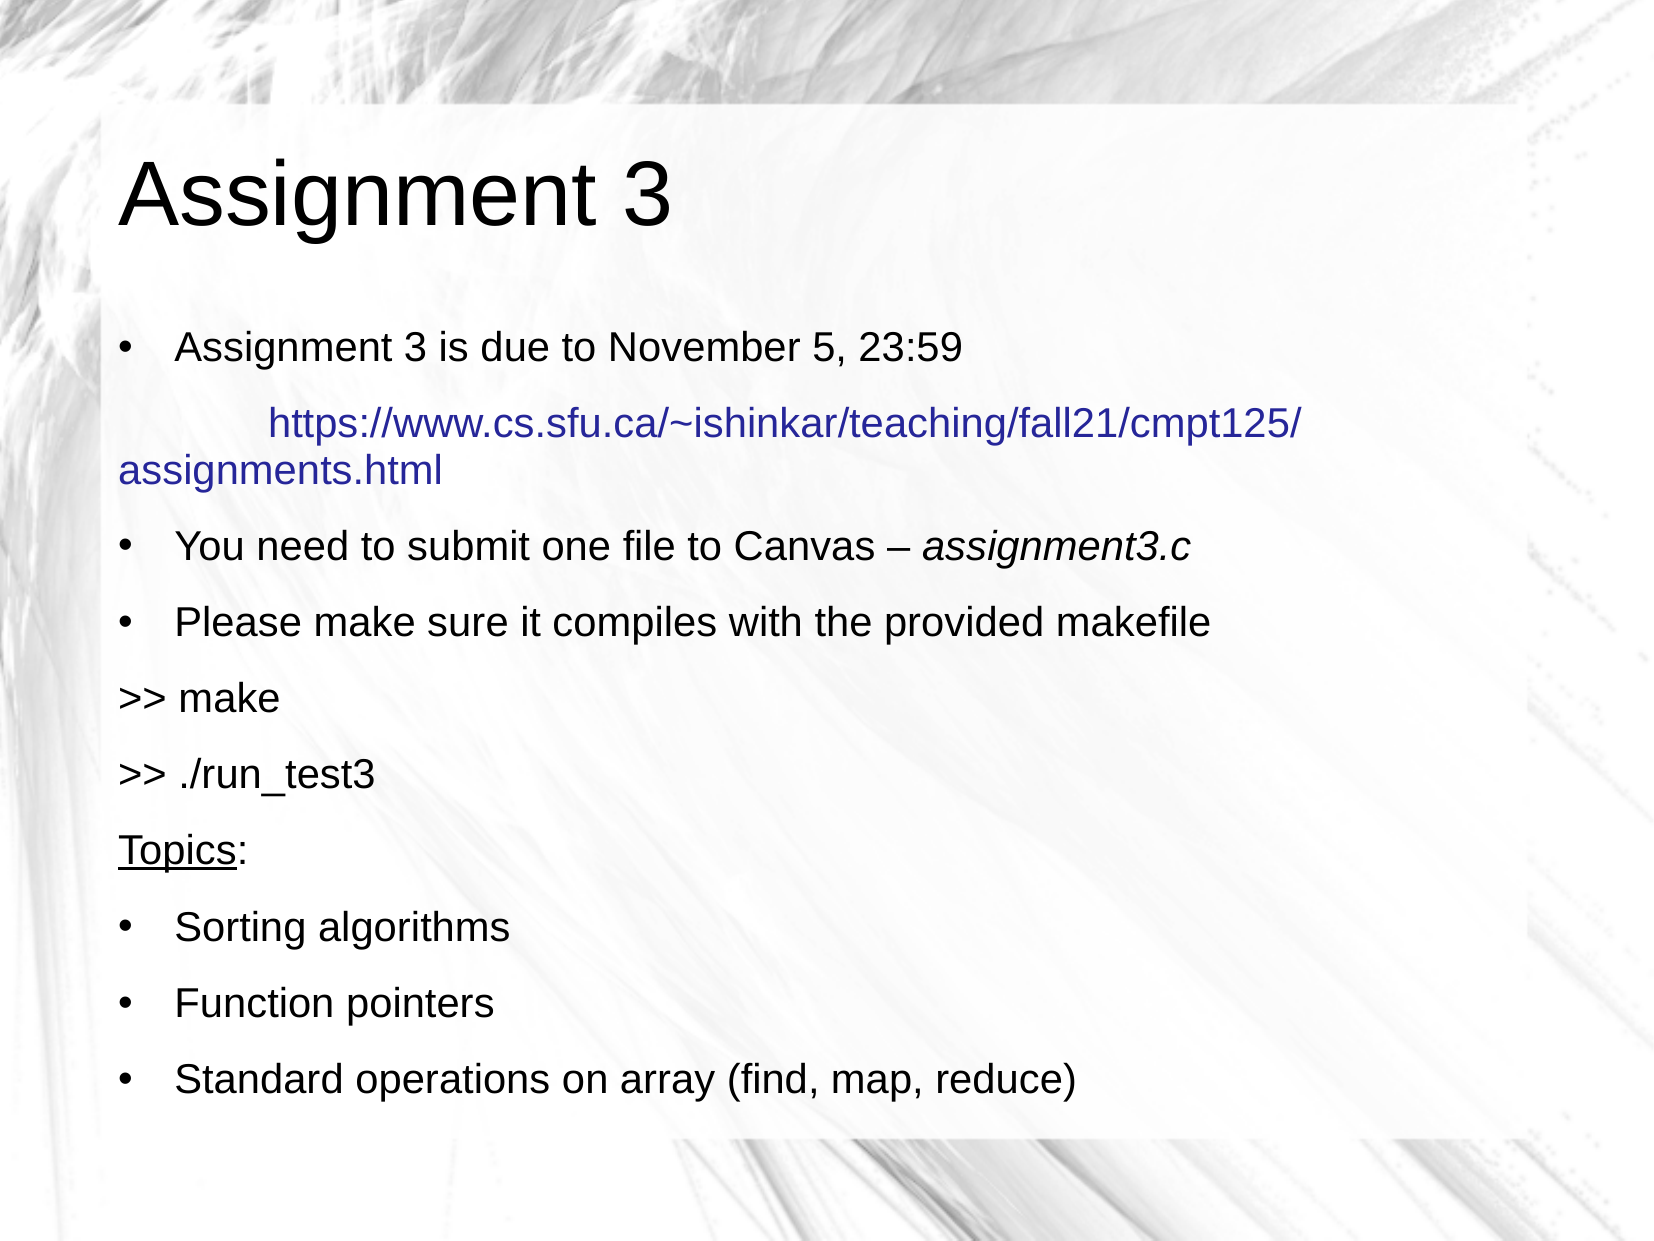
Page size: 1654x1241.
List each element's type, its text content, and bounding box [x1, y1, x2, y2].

picture [0, 0, 1654, 1241]
title Assignment 3 [118, 112, 1504, 278]
list Assignment 3 is due to November 5, 23:59 https://www.cs.sfu.ca/~ishinkar/teaching/fall21/cmpt125/assignments.html You need to submit one file to Canvas – assignment3.c Please make sure it compiles with the provided makefile >> make >> ./run_test3 Topics: Sorting algorithms Function pointers Standard operations on array (find, map, reduce) [118, 319, 1571, 1102]
